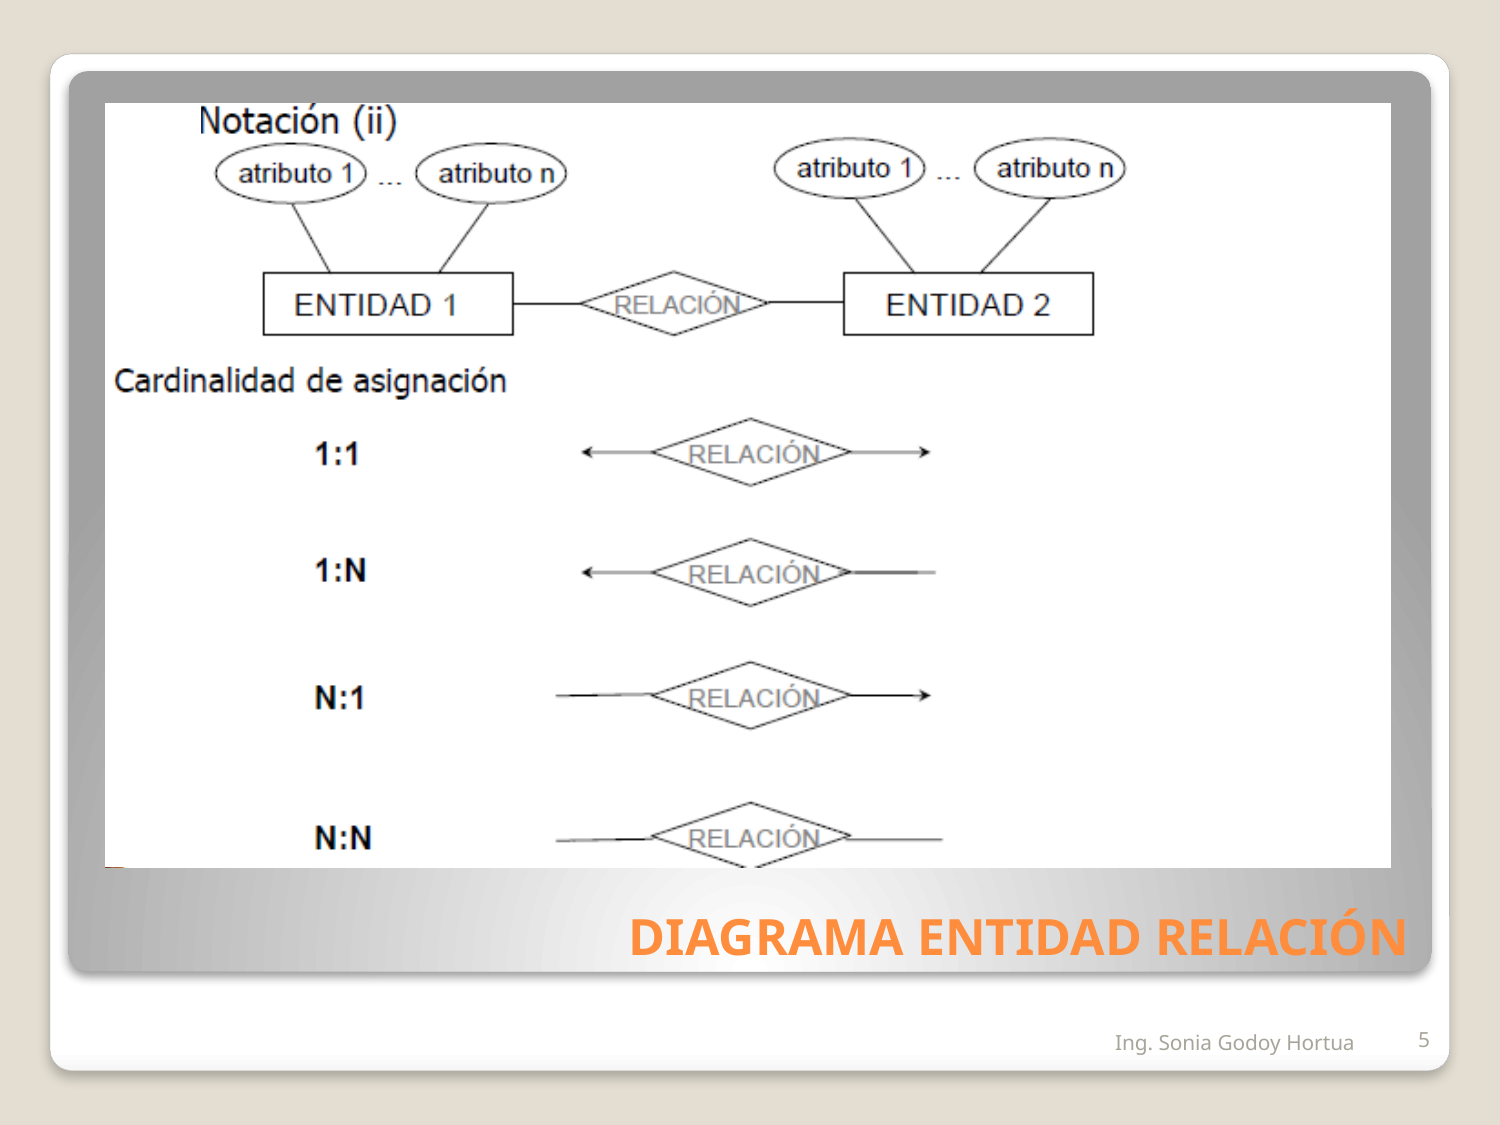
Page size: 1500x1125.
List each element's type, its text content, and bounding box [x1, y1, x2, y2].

picture [105, 103, 1392, 868]
title DIAGRAMA ENTIDAD RELACIÓN [82, 884, 1425, 973]
slide_number 5 [1369, 1002, 1445, 1063]
footer Ing. Sonia Godoy Hortua [994, 1002, 1369, 1063]
